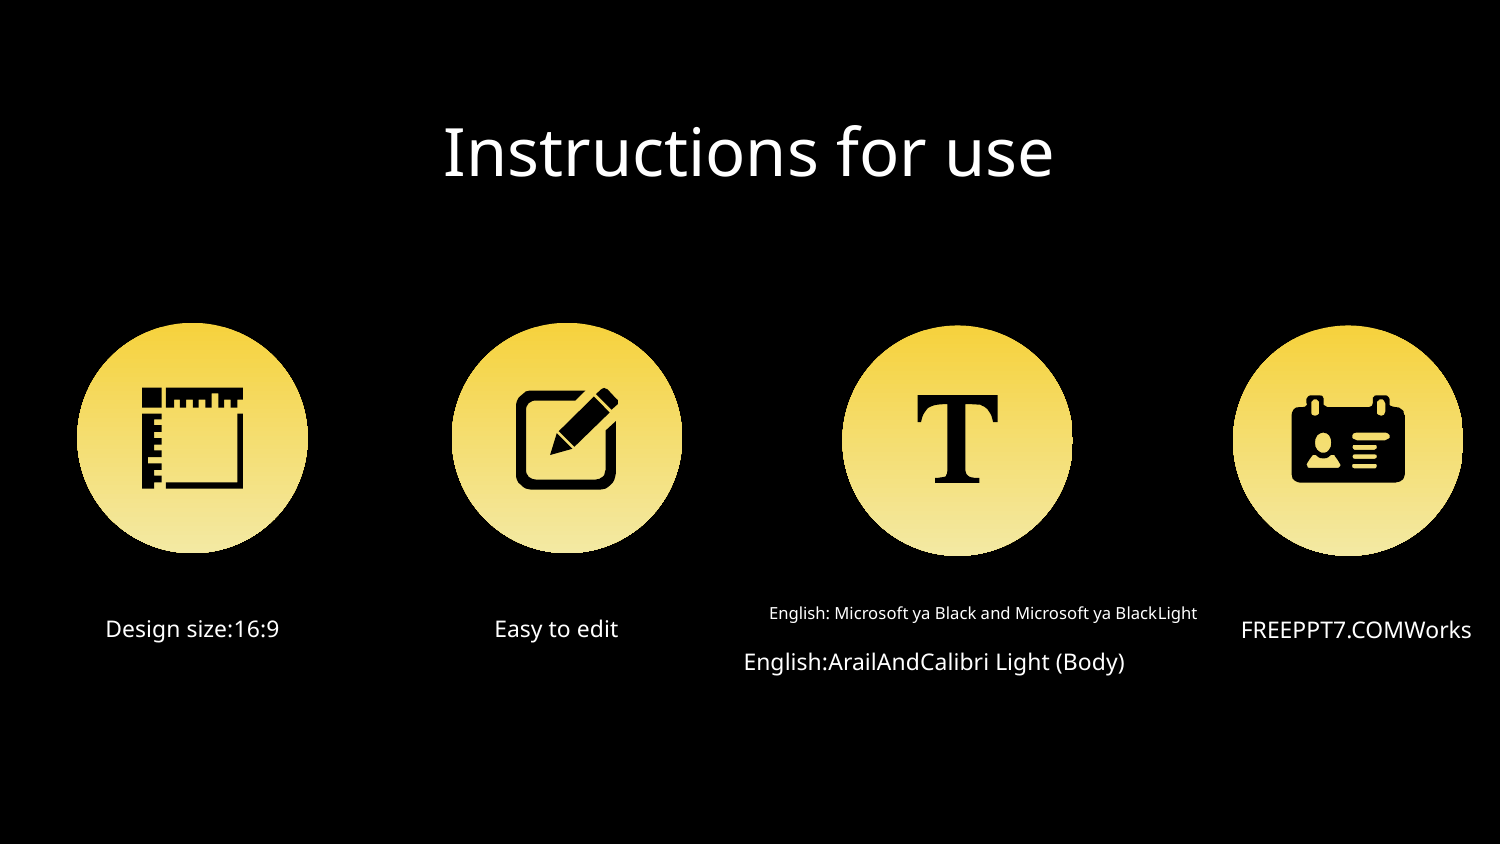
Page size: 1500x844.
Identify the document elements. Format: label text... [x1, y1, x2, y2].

text_box [1232, 324, 1465, 557]
text_box [142, 387, 162, 408]
text_box [450, 321, 684, 555]
text_box [76, 321, 309, 555]
text_box [841, 324, 1074, 557]
text_box Instructions for use [429, 102, 1071, 198]
text_box [165, 413, 243, 489]
text_box [516, 390, 616, 490]
text_box English: Microsoft ya Black and Microsoft ya BlackLight [754, 595, 1213, 630]
text_box [917, 395, 998, 483]
text_box [595, 387, 618, 410]
text_box Easy to edit [479, 607, 634, 650]
text_box [142, 413, 162, 489]
text_box [165, 387, 243, 408]
text_box [1291, 395, 1405, 483]
text_box English:ArailAndCalibri Light (Body) [728, 639, 1141, 683]
text_box Design size:16:9 [90, 607, 295, 650]
text_box FREEPPT7.COMWorks [1226, 608, 1487, 651]
